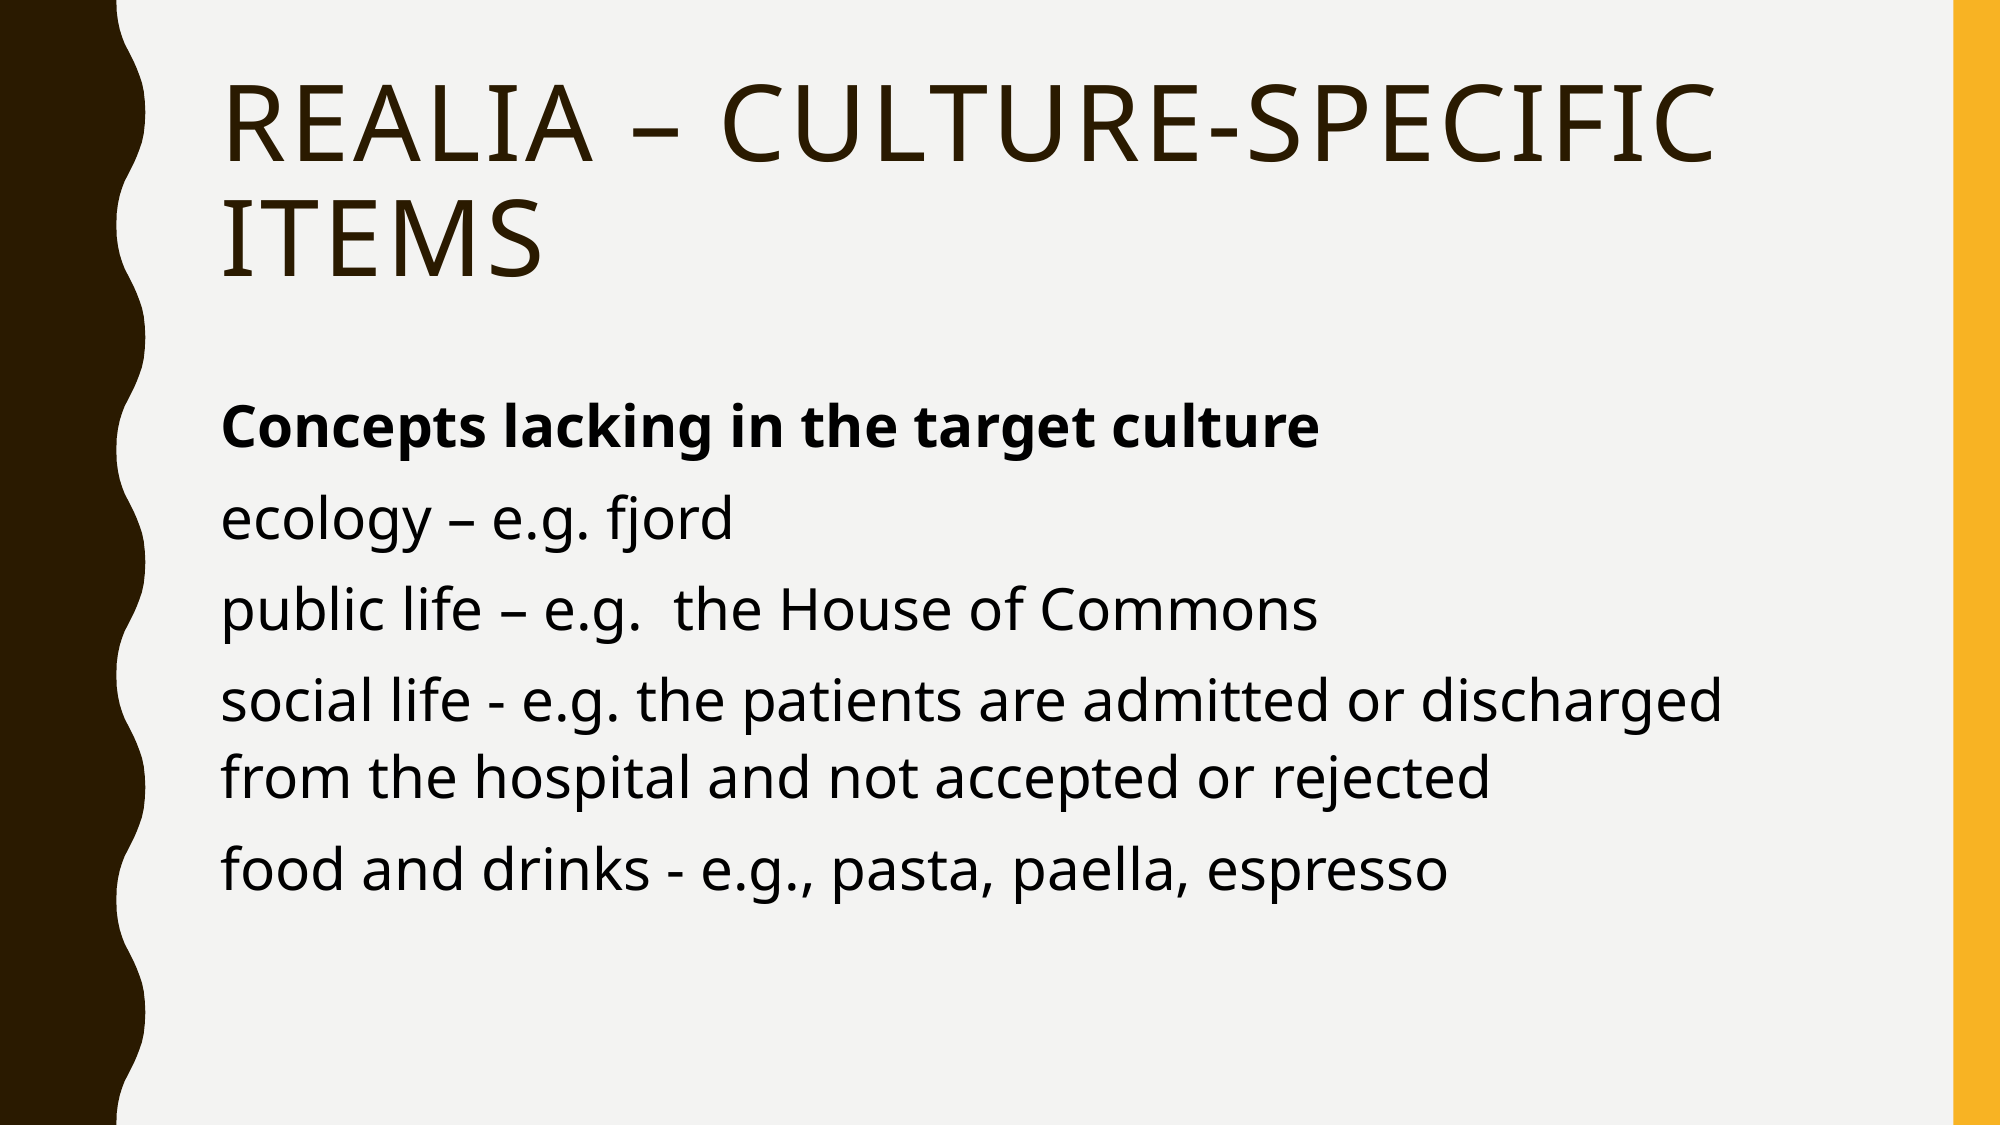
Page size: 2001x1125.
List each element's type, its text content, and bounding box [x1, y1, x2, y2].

title Realia – Culture-Specific Items [205, 62, 1875, 308]
list Concepts lacking in the target culture ecology – e.g. fjord public life – e.g. the House of Commons social life - e.g. the patients are admitted or discharged from the hospital and not accepted or rejected food and drinks - e.g., pasta, paella, espresso [205, 375, 1875, 965]
